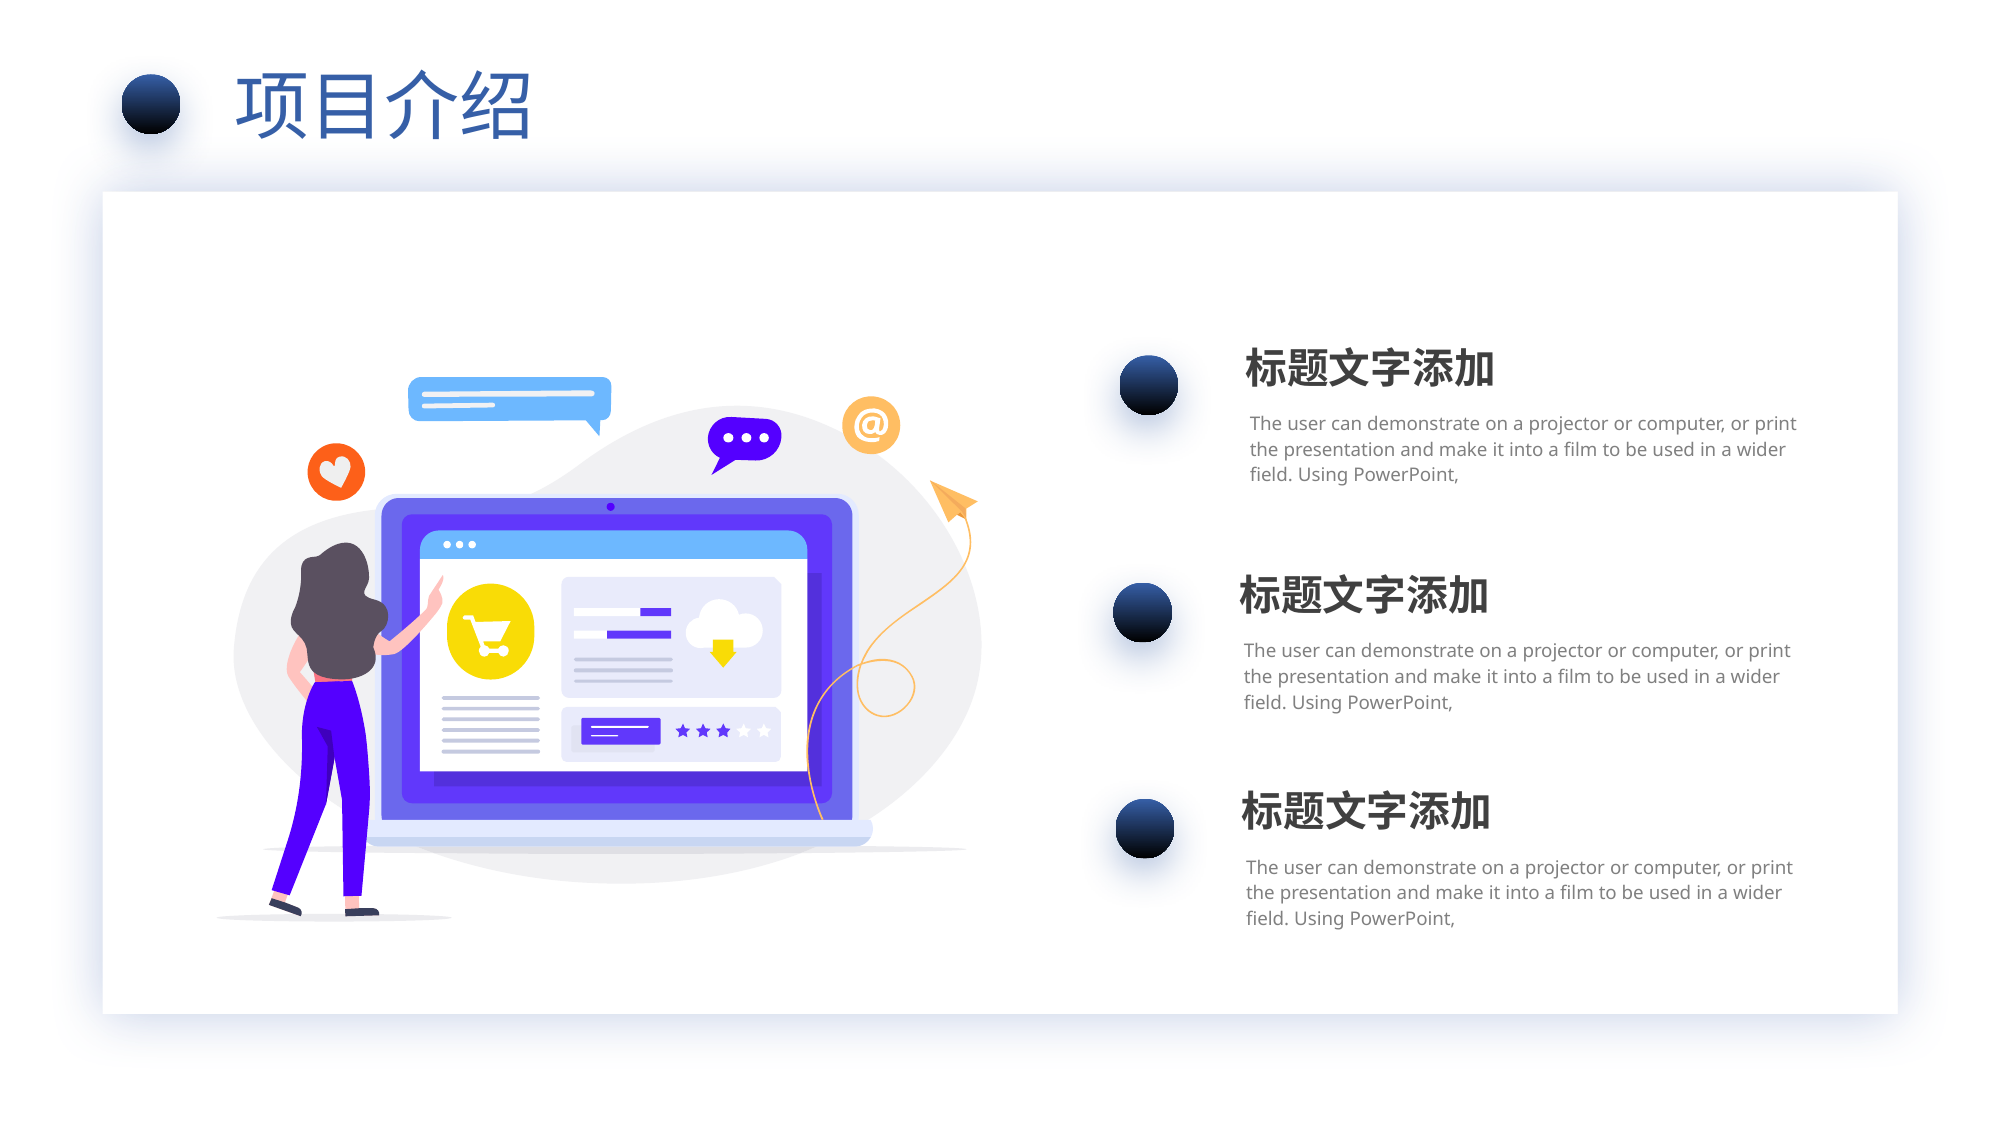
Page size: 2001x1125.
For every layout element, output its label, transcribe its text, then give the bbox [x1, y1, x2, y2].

text_box 项目介绍 [219, 51, 618, 80]
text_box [1226, 767, 1818, 938]
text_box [216, 376, 1008, 922]
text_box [1230, 324, 1822, 495]
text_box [1224, 551, 1816, 722]
text_box [132, 73, 170, 80]
picture [0, 80, 2000, 1125]
